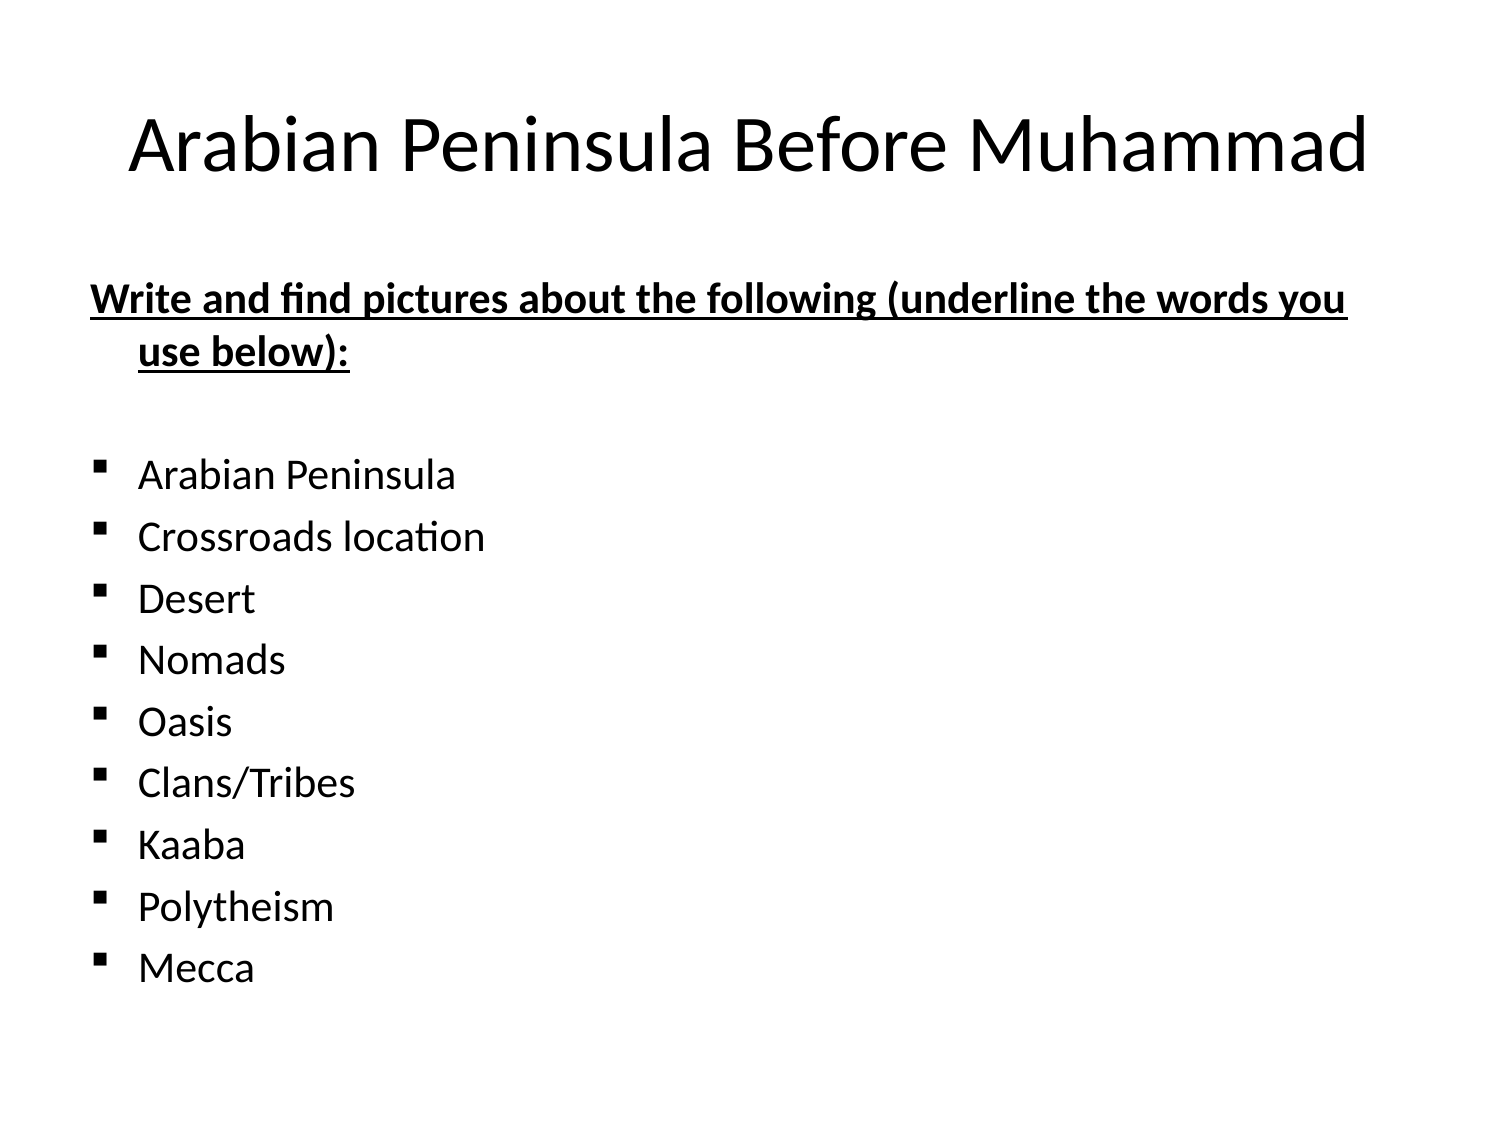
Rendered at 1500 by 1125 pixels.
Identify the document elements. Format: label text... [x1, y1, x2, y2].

list Write and find pictures about the following (underline the words you use below): Arabian Peninsula Crossroads location Desert Nomads Oasis Clans/Tribes Kaaba Polytheism Mecca [75, 262, 1425, 1005]
title Arabian Peninsula Before Muhammad [75, 45, 1425, 233]
